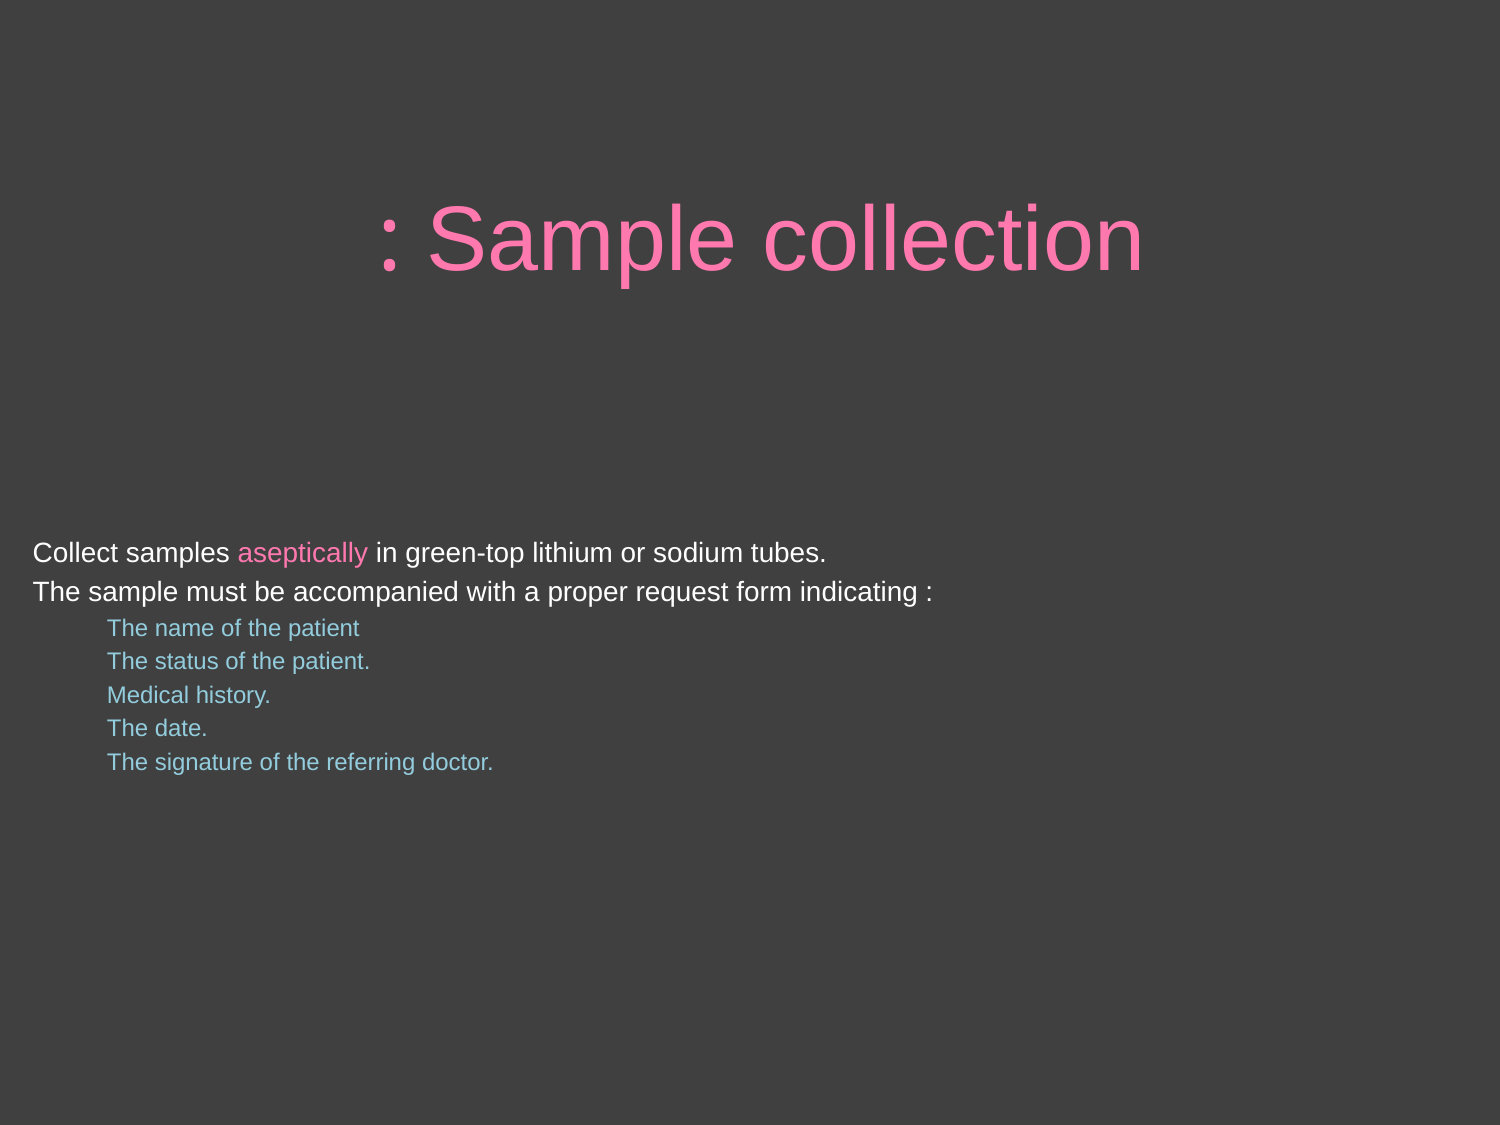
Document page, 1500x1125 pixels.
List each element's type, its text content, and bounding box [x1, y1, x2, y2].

subtitle Collect samples aseptically in green-top lithium or sodium tubes. The sample must be accompanied with a proper request form indicating : The name of the patient The status of the patient. Medical history. The date. The signature of the referring doctor. [17, 527, 1436, 815]
title Sample collection : [123, 113, 1399, 355]
